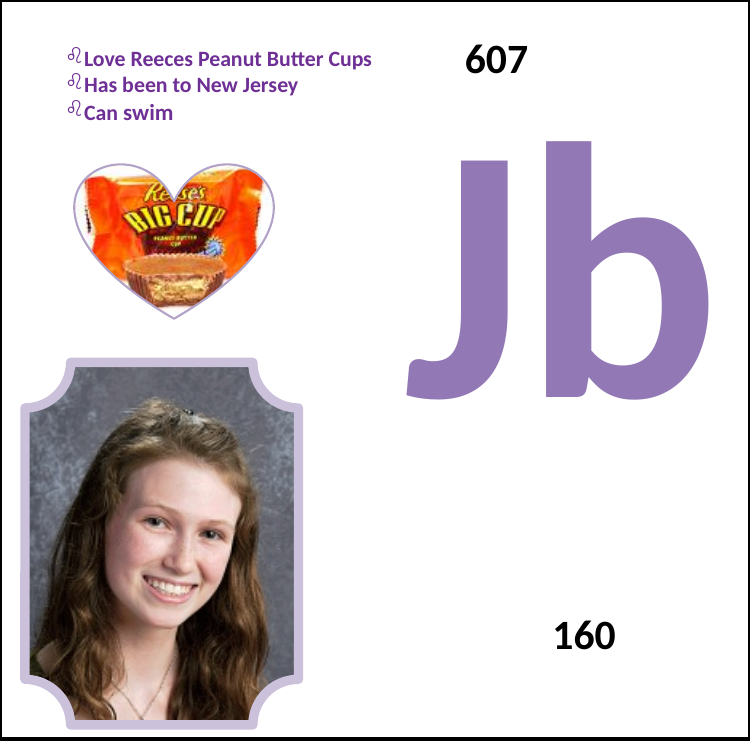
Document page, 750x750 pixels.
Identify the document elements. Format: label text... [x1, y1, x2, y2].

text_box Love Reeces Peanut Butter Cups Has been to New Jersey Can swim [49, 37, 425, 133]
picture [74, 162, 274, 319]
picture [24, 362, 299, 726]
text_box Jb [389, 24, 736, 478]
text_box 607 [449, 24, 750, 90]
text_box [0, 0, 750, 740]
text_box 160 [537, 600, 638, 665]
